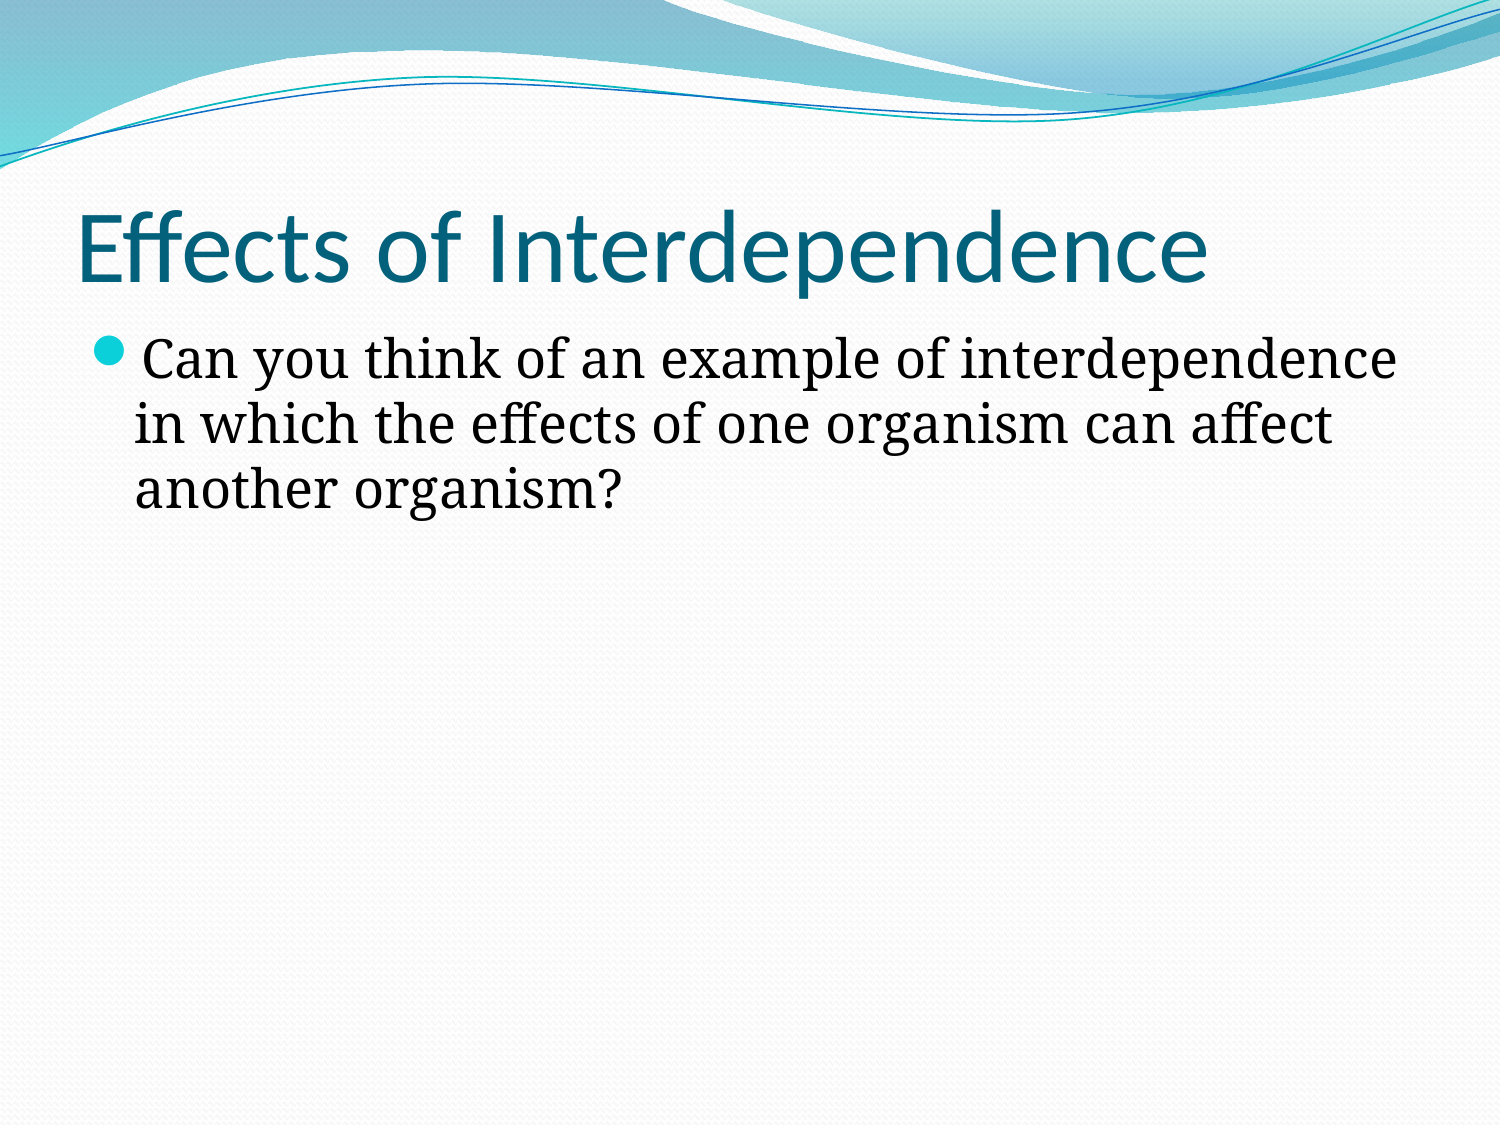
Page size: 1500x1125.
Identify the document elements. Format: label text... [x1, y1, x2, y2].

title Effects of Interdependence [75, 115, 1425, 303]
list Can you think of an example of interdependence in which the effects of one organism can affect another organism? [75, 317, 1425, 1038]
